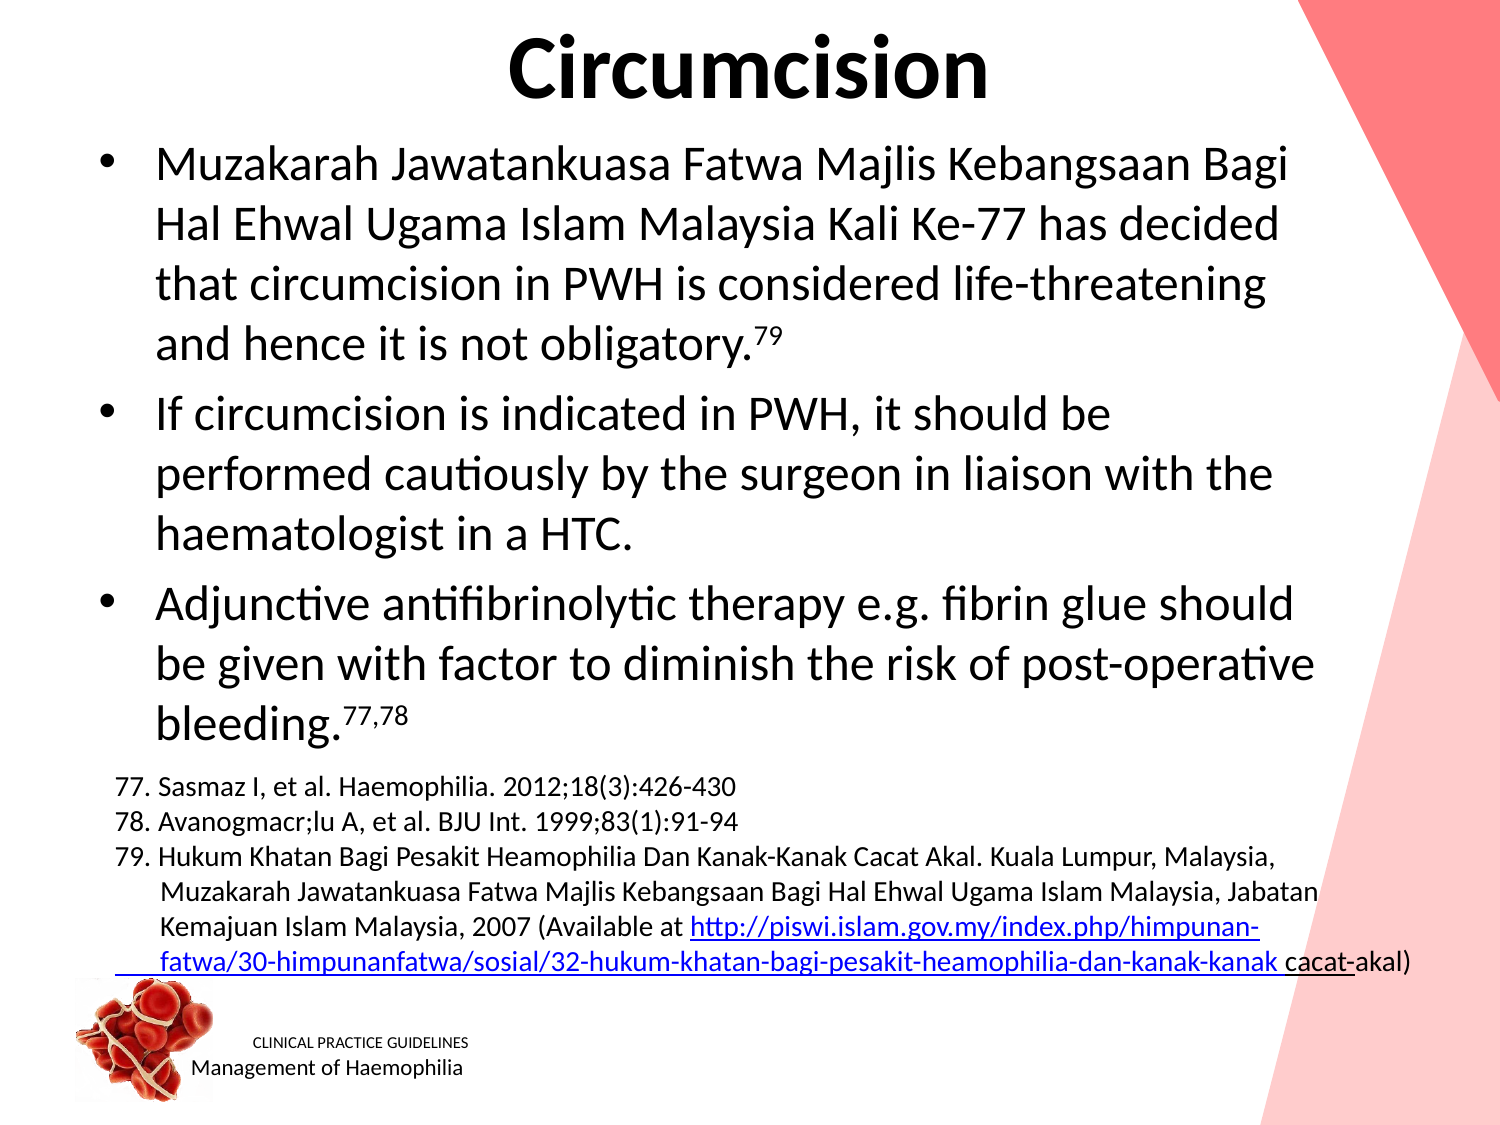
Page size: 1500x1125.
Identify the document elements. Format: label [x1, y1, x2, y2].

text_box [74, 0, 1500, 1125]
